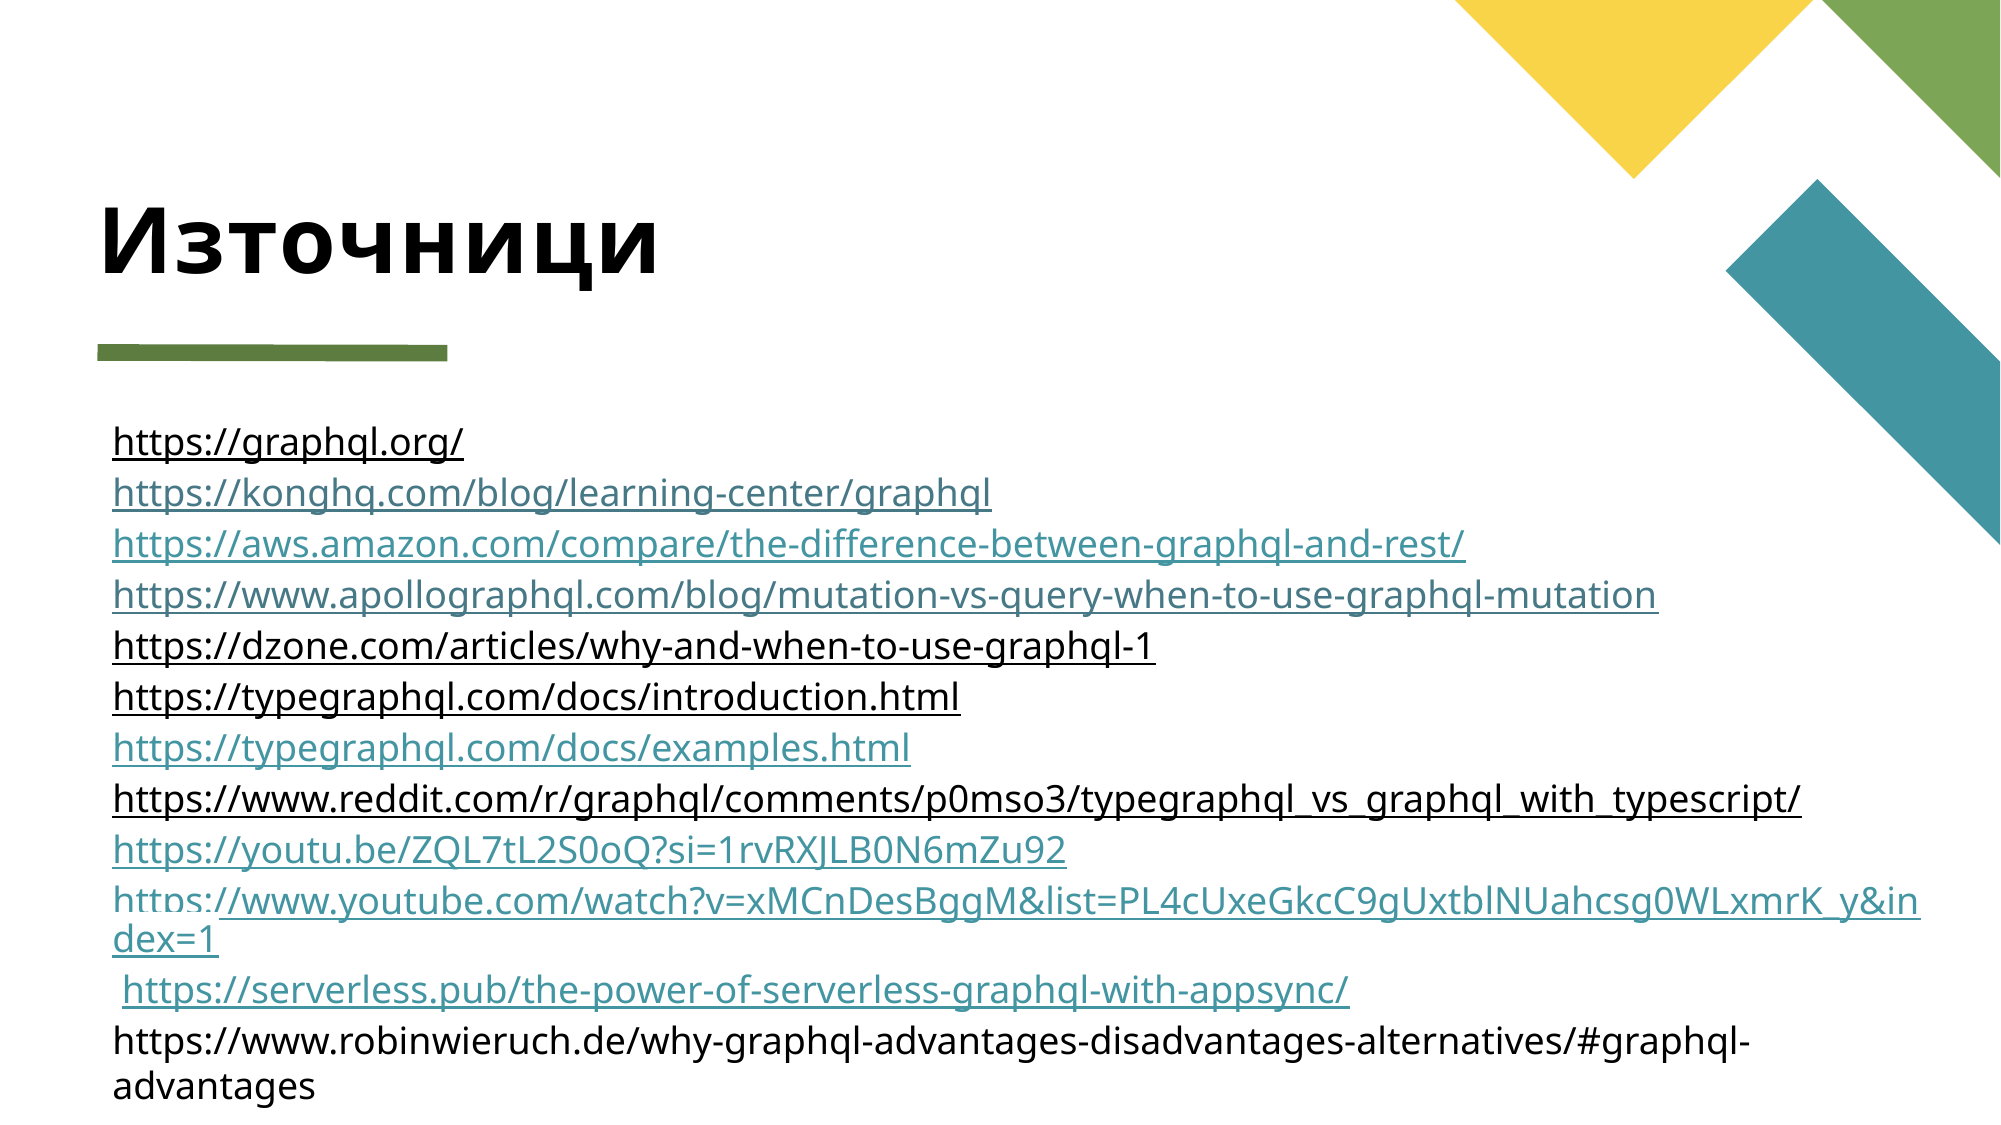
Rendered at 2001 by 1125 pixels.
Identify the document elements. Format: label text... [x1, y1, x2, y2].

title Източници [97, 32, 1898, 291]
text_box https://graphql.org/ https://konghq.com/blog/learning-center/graphql https://aws.amazon.com/compare/the-difference-between-graphql-and-rest/ https://www.apollographql.com/blog/mutation-vs-query-when-to-use-graphql-mutation https://dzone.com/articles/why-and-when-to-use-graphql-1 https://typegraphql.com/docs/introduction.html https://typegraphql.com/docs/examples.html https://www.reddit.com/r/graphql/comments/p0mso3/typegraphql_vs_graphql_with_typescript/ https://youtu.be/ZQL7tL2S0oQ?si=1rvRXJLB0N6mZu92 https://www.youtube.com/watch?v=xMCnDesBggM&list=PL4cUxeGkcC9gUxtblNUahcsg0WLxmrK_y&index=1 https://serverless.pub/the-power-of-serverless-graphql-with-appsync/ https://www.robinwieruch.de/why-graphql-advantages-disadvantages-alternatives/#graphql-advantages [97, 410, 1952, 1077]
